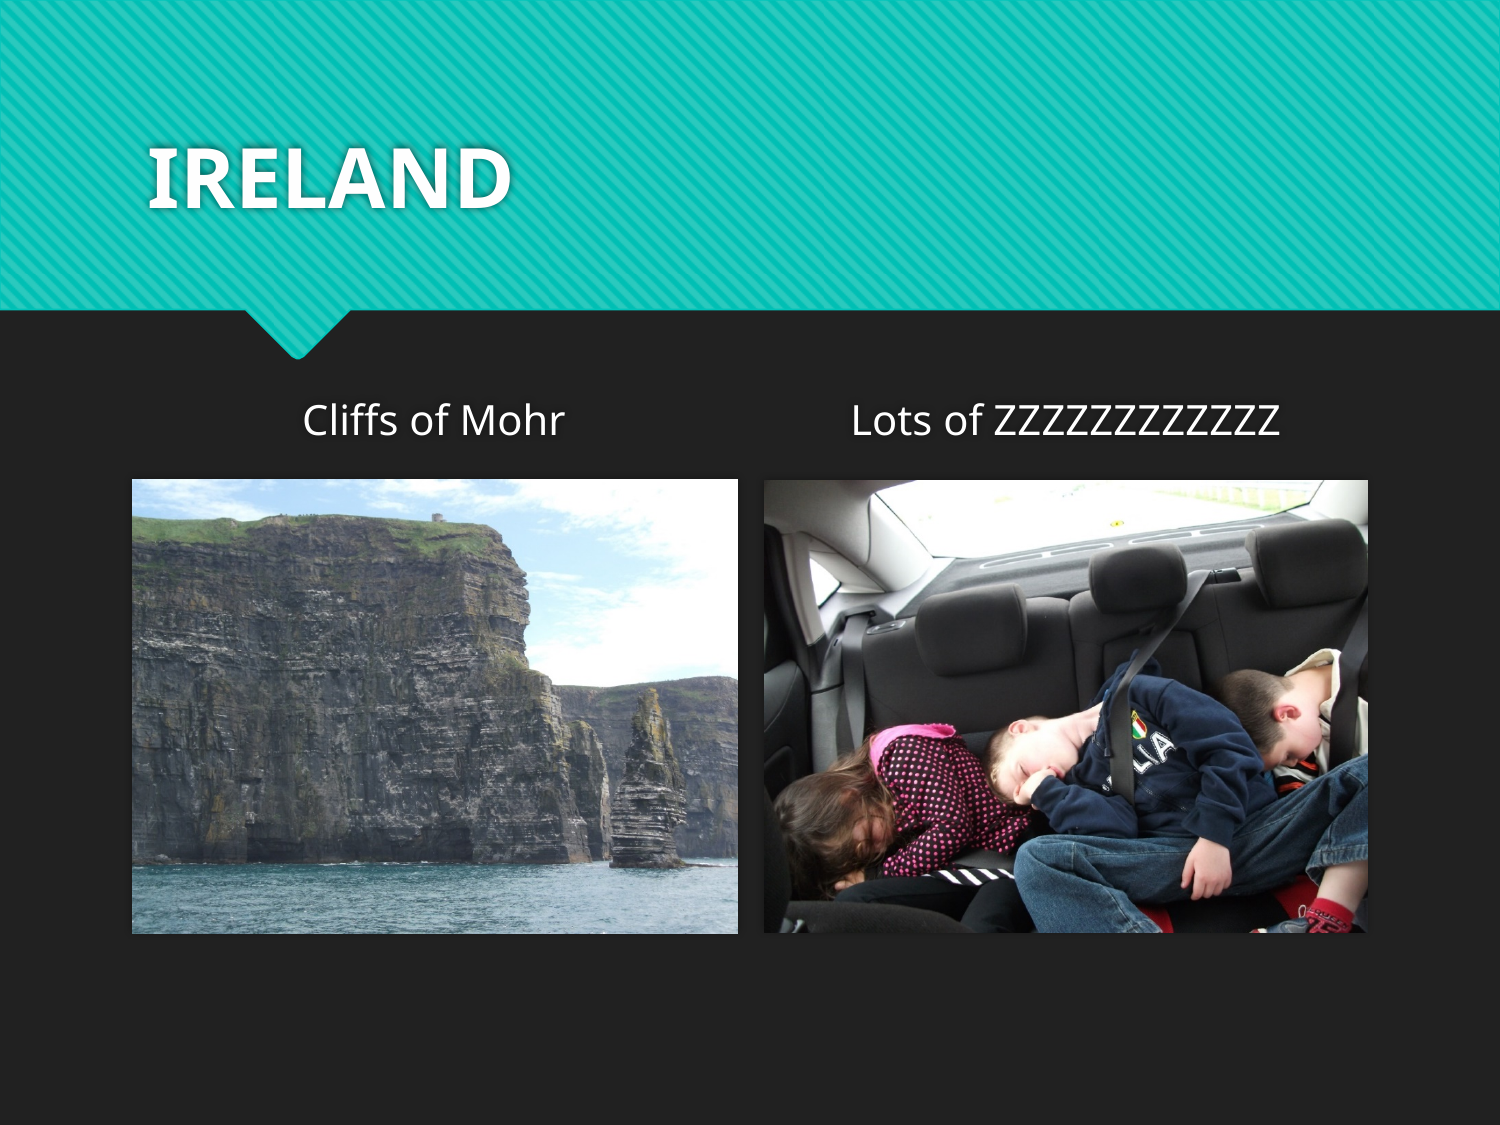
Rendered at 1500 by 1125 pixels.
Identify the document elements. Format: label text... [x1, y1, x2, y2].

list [132, 479, 738, 934]
title IRELAND [132, 73, 1368, 233]
list Lots of ZZZZZZZZZZZZ [765, 356, 1368, 452]
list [764, 480, 1368, 933]
list Cliffs of Mohr [132, 356, 735, 452]
